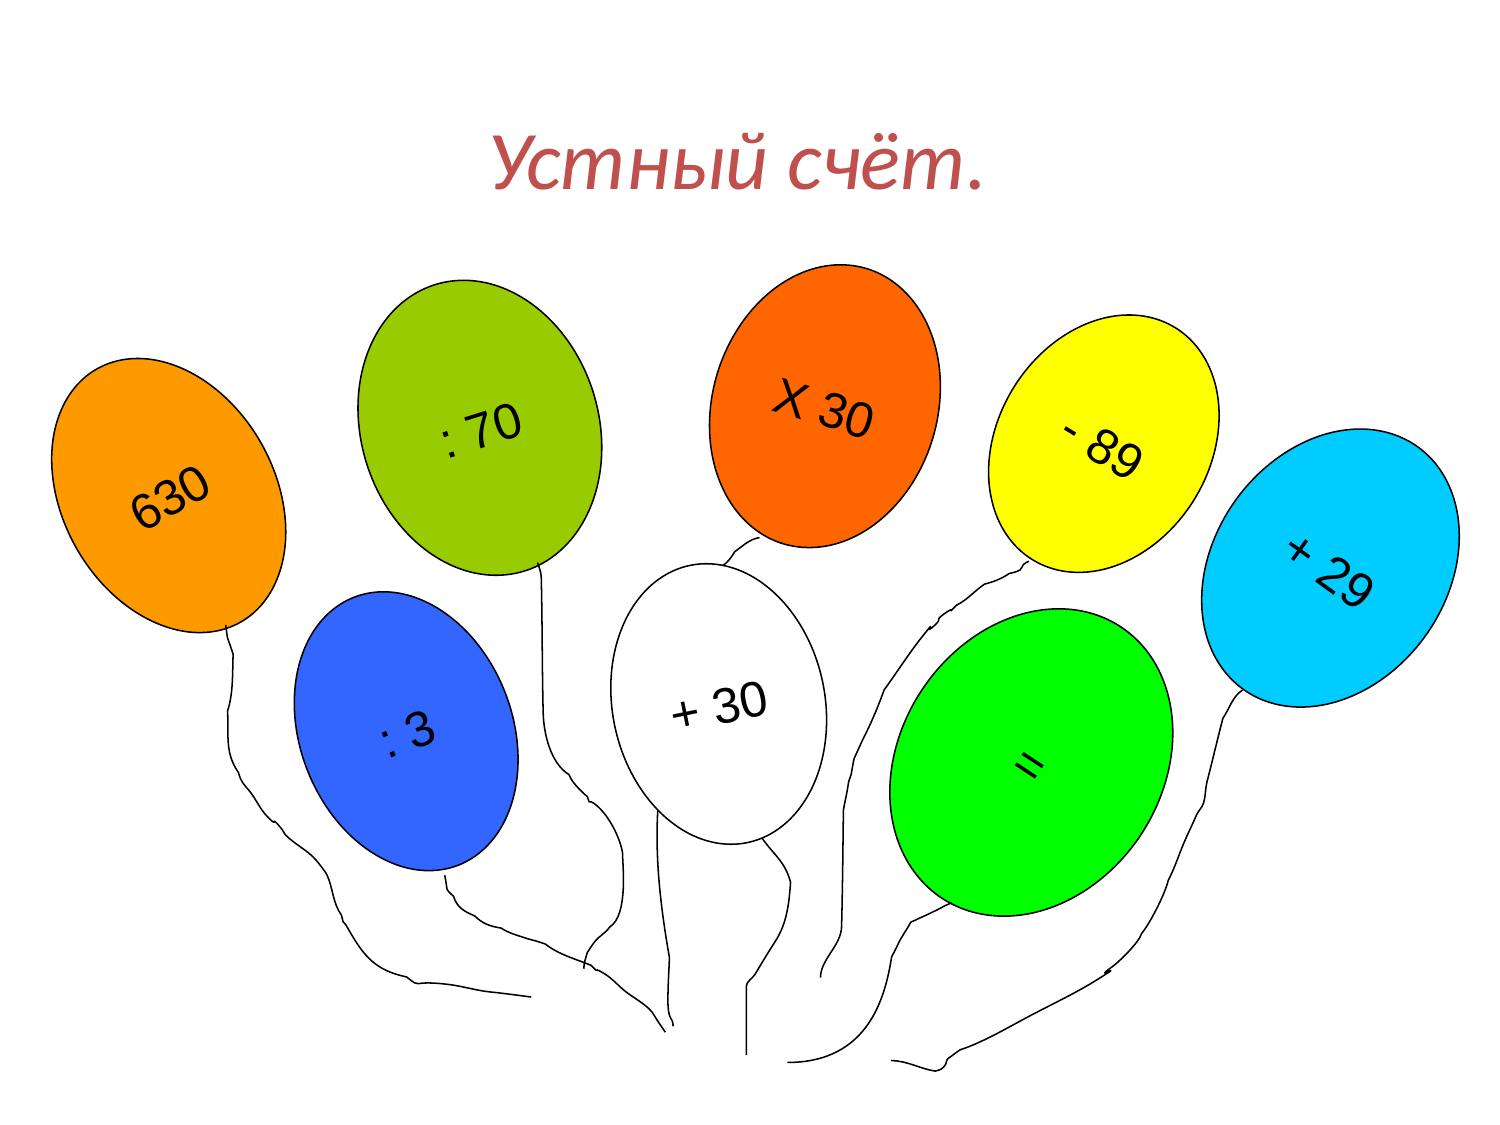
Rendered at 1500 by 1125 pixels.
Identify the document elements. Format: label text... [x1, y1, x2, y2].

text_box [657, 811, 706, 1027]
title Устный счёт. [62, 62, 1413, 250]
text_box [820, 561, 1029, 978]
text_box + 30 [610, 563, 827, 845]
text_box - 89 [988, 314, 1220, 573]
text_box [723, 537, 760, 576]
text_box : 3 [294, 591, 519, 871]
text_box Х 30 [709, 264, 941, 548]
text_box [537, 562, 624, 962]
text_box [444, 875, 666, 1033]
text_box : 70 [358, 280, 602, 576]
text_box = [894, 608, 1173, 917]
text_box + 29 [1201, 429, 1460, 708]
text_box 630 [51, 358, 286, 633]
text_box [787, 902, 952, 1063]
text_box [746, 839, 791, 1056]
text_box [225, 624, 532, 998]
text_box [891, 690, 1243, 1072]
